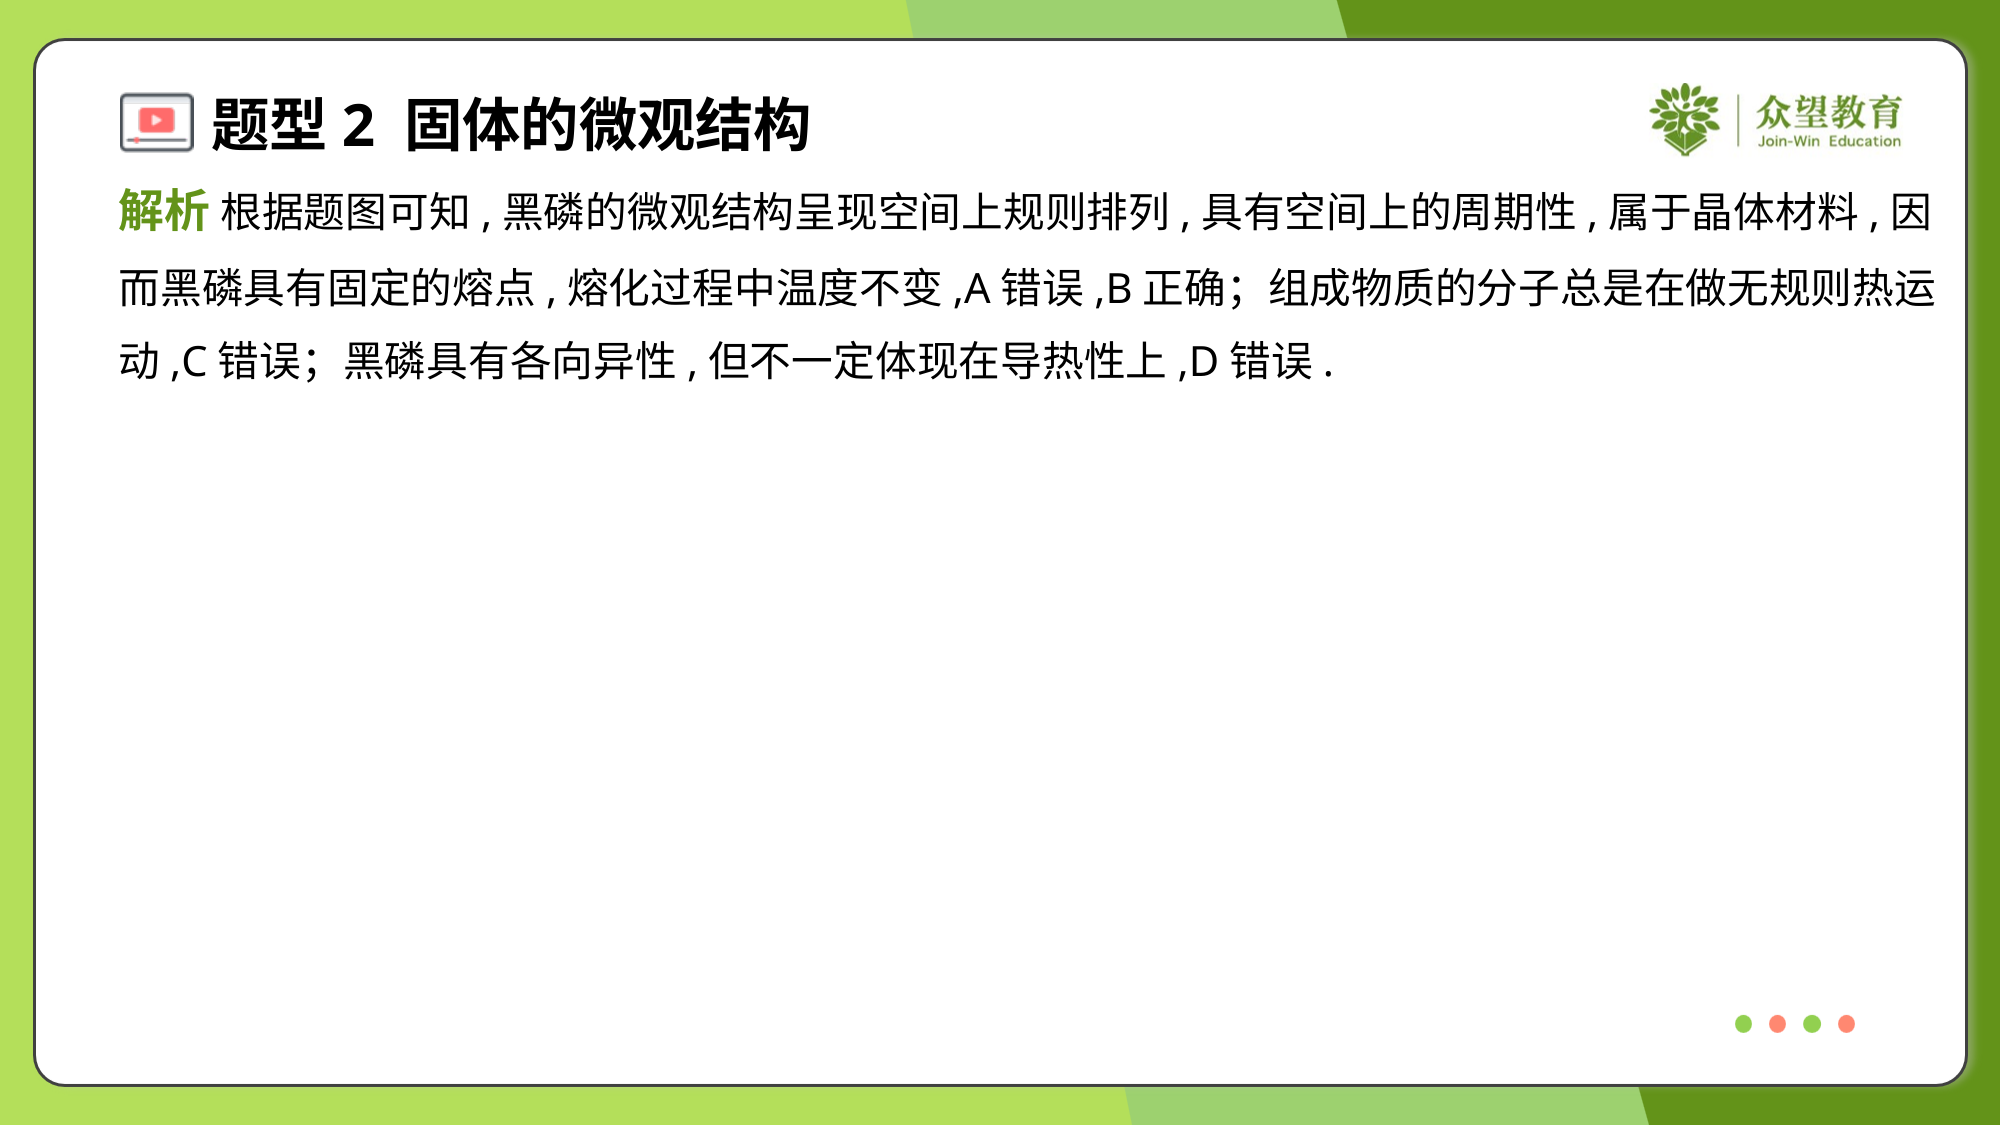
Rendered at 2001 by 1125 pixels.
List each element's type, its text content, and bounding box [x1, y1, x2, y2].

picture [0, 0, 2000, 1125]
text_box 解析 根据题图可知,黑磷的微观结构呈现空间上规则排列,具有空间上的周期性,属于晶体材料,因 而黑磷具有固定的熔点,熔化过程中温度不变,A错误,B正确；组成物质的分子总是在做无规则热运 动,C错误；黑磷具有各向异性,但不一定体现在导热性上,D错误. [118, 159, 1883, 377]
